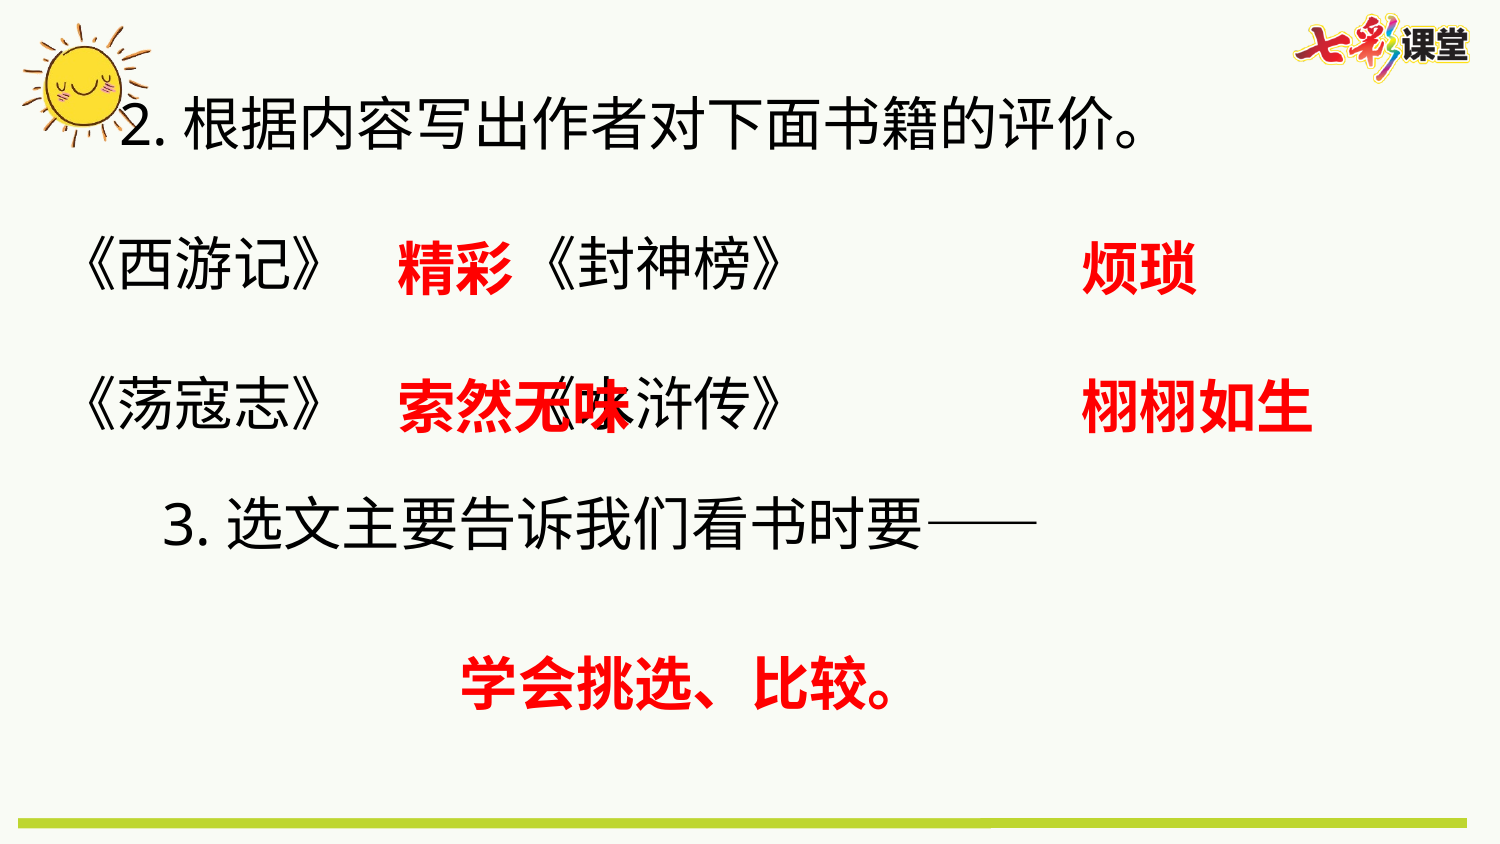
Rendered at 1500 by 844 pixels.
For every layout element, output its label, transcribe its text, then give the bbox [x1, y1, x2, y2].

text_box 精彩 [382, 225, 559, 310]
text_box 2.根据内容写出作者对下面书籍的评价。 《西游记》 《封神榜》 《荡寇志》 《水浒传》 [43, 80, 1397, 445]
text_box 索然无味 [382, 362, 751, 448]
text_box 烦琐 [1066, 225, 1257, 310]
picture [18, 771, 1467, 844]
text_box 栩栩如生 [1066, 362, 1347, 448]
text_box 3.选文主要告诉我们看书时要—— [147, 479, 1451, 565]
picture [1291, 9, 1472, 87]
text_box 学会挑选、比较。 [445, 639, 1070, 725]
picture [0, 0, 173, 172]
